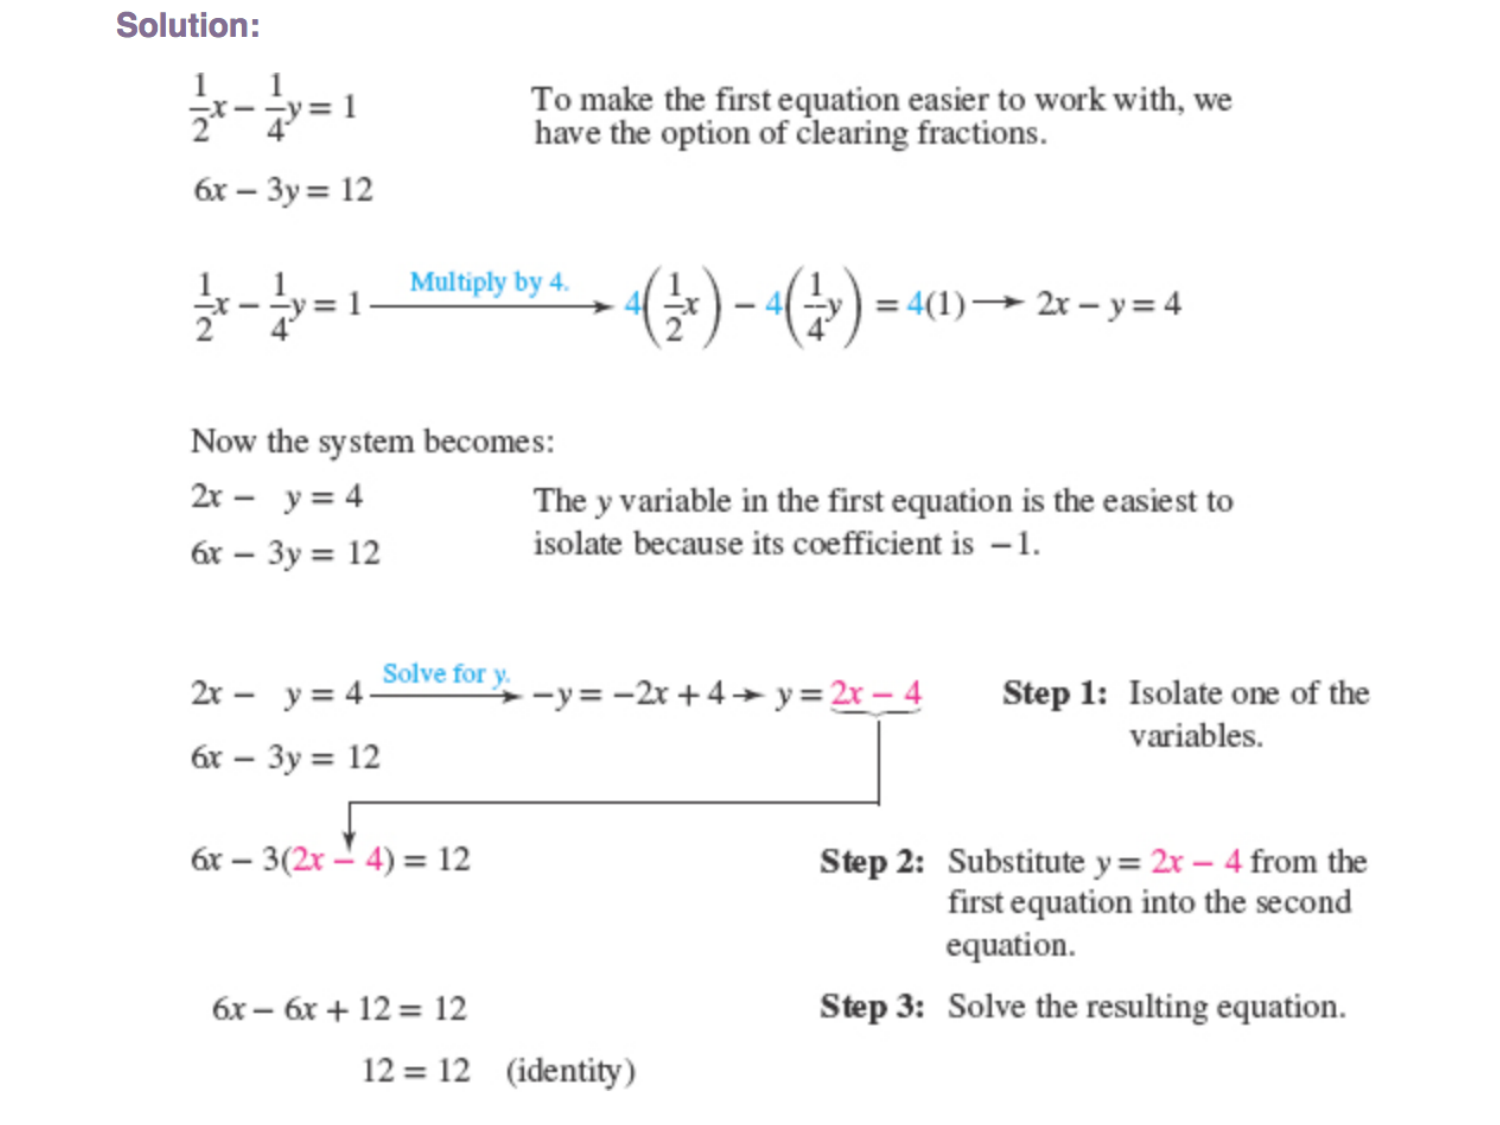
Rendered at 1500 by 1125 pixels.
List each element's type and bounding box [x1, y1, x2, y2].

list [0, 0, 1500, 1103]
